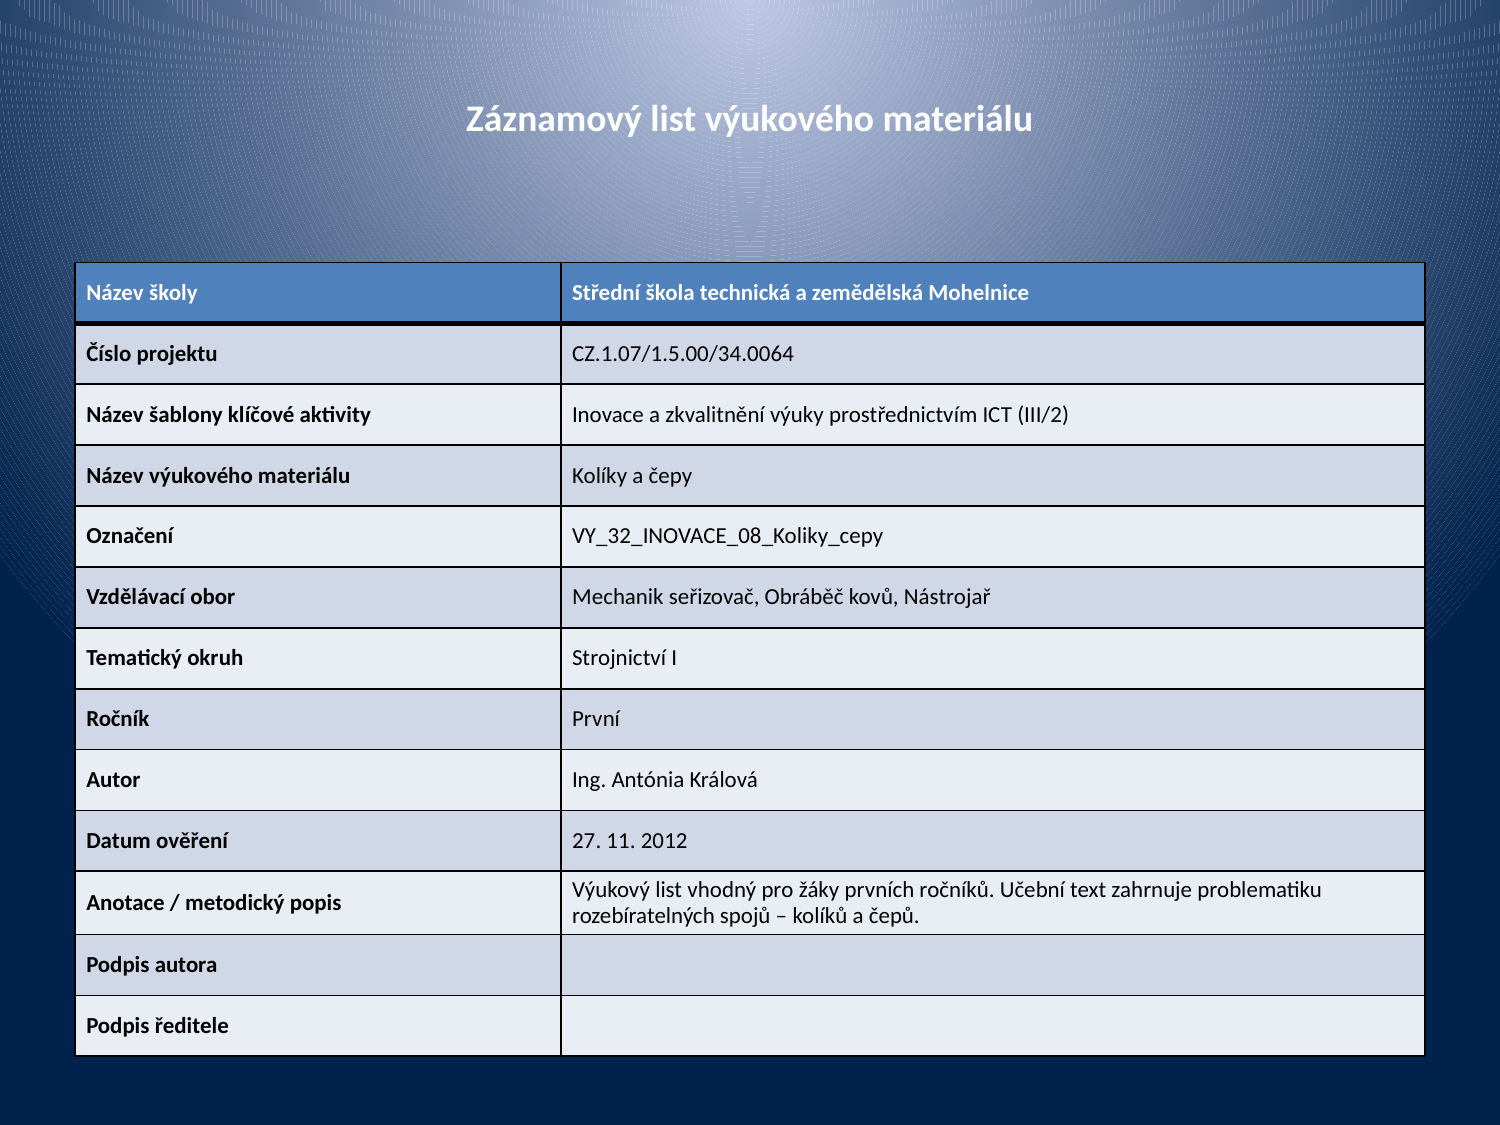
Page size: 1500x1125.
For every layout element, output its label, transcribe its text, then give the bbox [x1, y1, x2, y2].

table_cell Výukový list vhodný pro žáky prvních ročníků. Učební text zahrnuje problematiku rozebíratelných spojů – kolíků a čepů. [562, 872, 1424, 934]
title Záznamový list výukového materiálu [75, 45, 1425, 233]
table_cell Strojnictví I [562, 629, 1424, 688]
table_cell Označení [76, 507, 560, 566]
table_cell Datum ověření [76, 811, 560, 870]
table_cell CZ.1.07/1.5.00/34.0064 [562, 326, 1424, 383]
table_cell Ing. Antónia Králová [562, 750, 1424, 810]
table_cell Podpis autora [76, 935, 560, 995]
table_header Střední škola technická a zemědělská Mohelnice [562, 263, 1424, 321]
table_cell Vzdělávací obor [76, 568, 560, 627]
table_cell Kolíky a čepy [562, 446, 1424, 505]
table_cell Inovace a zkvalitnění výuky prostřednictvím ICT (III/2) [562, 385, 1424, 444]
table_cell Název šablony klíčové aktivity [76, 385, 560, 444]
table_cell Ročník [76, 690, 560, 749]
table_cell 27. 11. 2012 [562, 811, 1424, 870]
table_cell [562, 996, 1424, 1055]
table_cell [562, 935, 1424, 995]
table_cell Tematický okruh [76, 629, 560, 688]
table_cell Autor [76, 750, 560, 810]
table_cell Číslo projektu [76, 326, 560, 383]
table_cell Mechanik seřizovač, Obráběč kovů, Nástrojař [562, 568, 1424, 627]
table_cell Anotace / metodický popis [76, 872, 560, 934]
table_cell Podpis ředitele [76, 996, 560, 1055]
table_header Název školy [76, 263, 560, 321]
table_cell První [562, 690, 1424, 749]
table_cell Název výukového materiálu [76, 446, 560, 505]
table_cell VY_32_INOVACE_08_Koliky_cepy [562, 507, 1424, 566]
